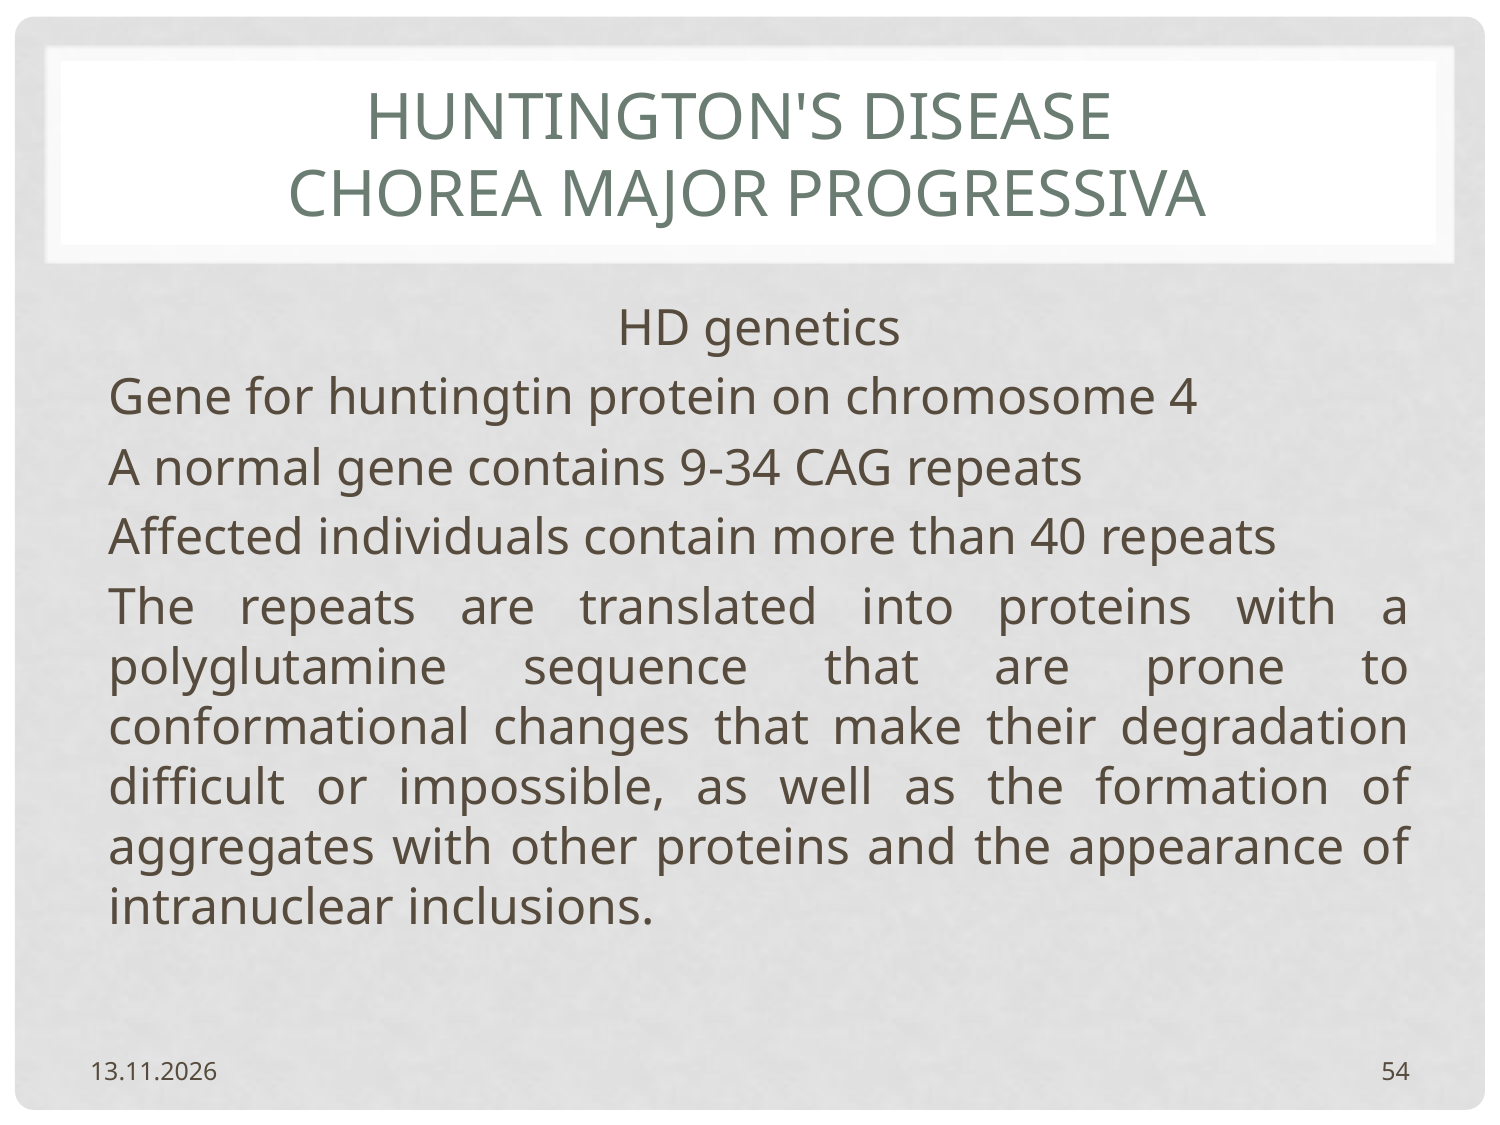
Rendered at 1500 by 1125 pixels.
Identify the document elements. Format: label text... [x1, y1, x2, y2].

slide_number 54 [1074, 1042, 1425, 1103]
title HUNTINGTON'S DISEASE Chorea major progressiva [69, 66, 1425, 238]
list HD genetics Gene for huntingtin protein on chromosome 4 A normal gene contains 9-34 CAG repeats Affected individuals contain more than 40 repeats The repeats are translated into proteins with a polyglutamine sequence that are prone to conformational changes that make their degradation difficult or impossible, as well as the formation of aggregates with other proteins and the appearance of intranuclear inclusions. [75, 287, 1425, 1005]
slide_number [75, 1042, 425, 1103]
